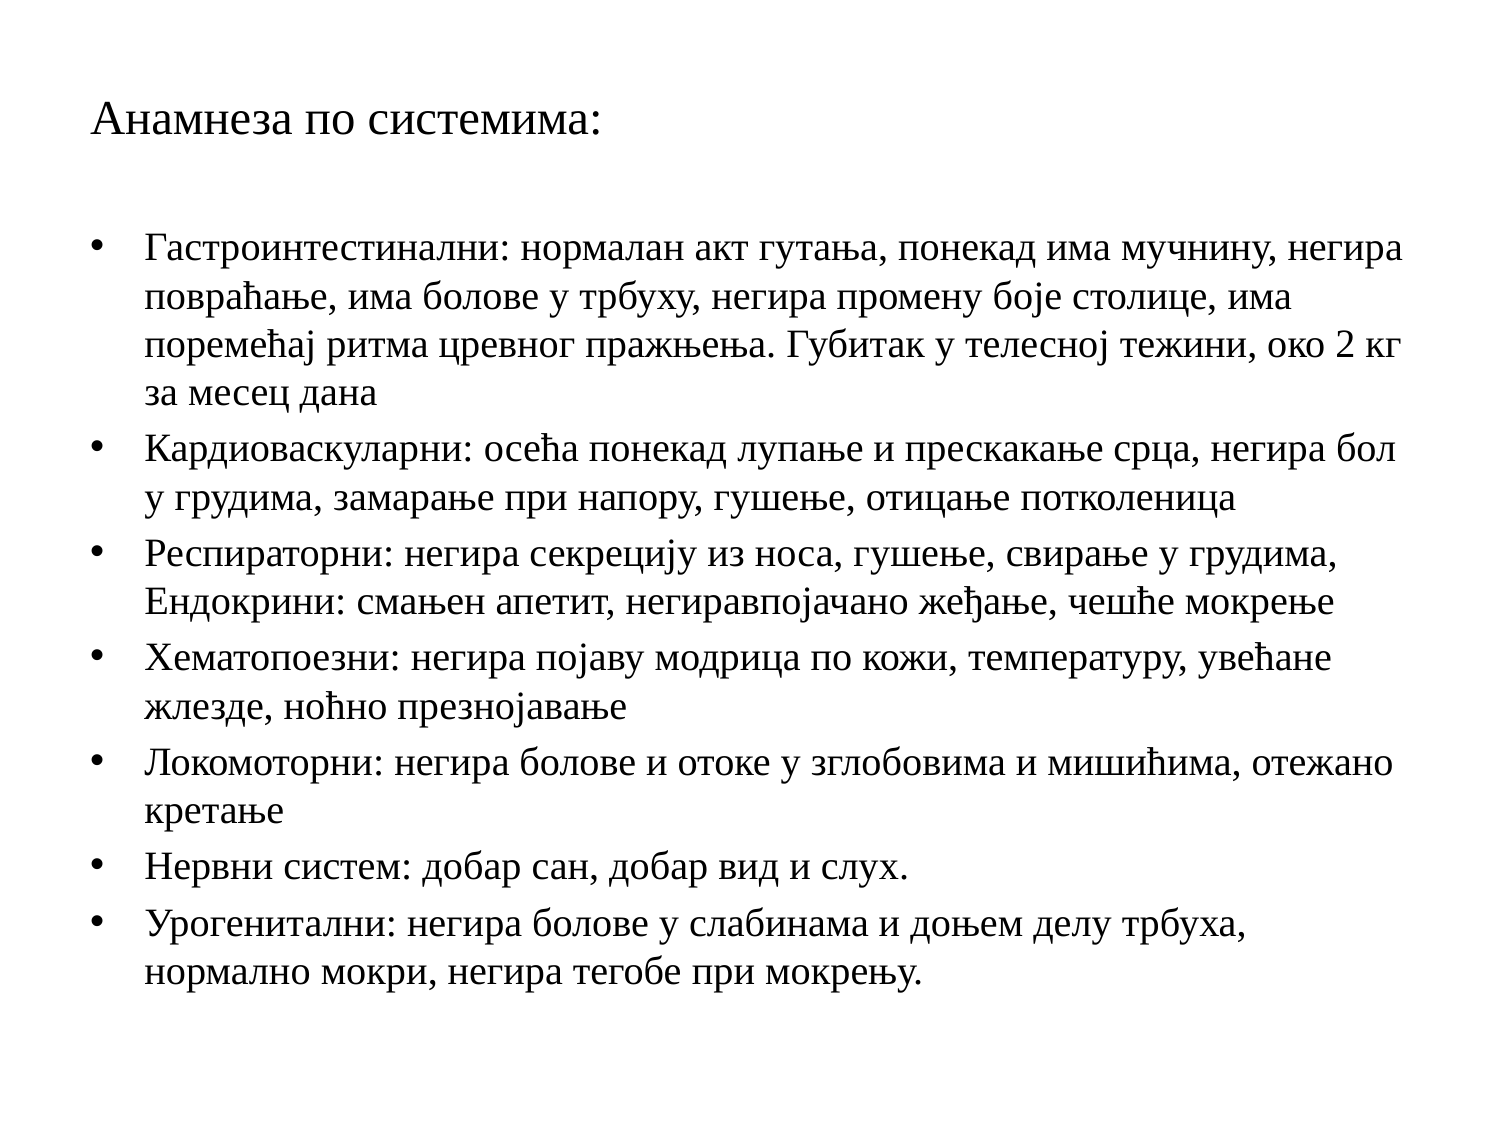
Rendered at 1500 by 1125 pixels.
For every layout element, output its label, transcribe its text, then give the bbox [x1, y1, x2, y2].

list Анамнеза по системима: Гастроинтестинални: нормалан акт гутања, понекад има мучнину, негира повраћање, има болове у трбуху, негира промену боје столице, има поремећај ритма цревног пражњења. Губитак у телесној тежини, око 2 кг за месец дана Кардиоваскуларни: осећа понекад лупање и прескакање срца, негира бол у грудима, замарање при напору, гушење, отицање потколеница Респираторни: негира секрецију из носа, гушење, свирање у грудима, Ендокрини: смањен апетит, негиравпојачано жеђање, чешће мокрење Хематопоезни: негира појаву модрица по кожи, температуру, увећане жлезде, ноћно презнојавање Локомоторни: негира болове и отоке у зглобовима и мишићима, отежано кретање Нервни систем: добар сан, добар вид и слух. Урогенитални: негира болове у слабинама и доњем делу трбуха, нормално мокри, негира тегобе при мокрењу. [75, 78, 1425, 1005]
